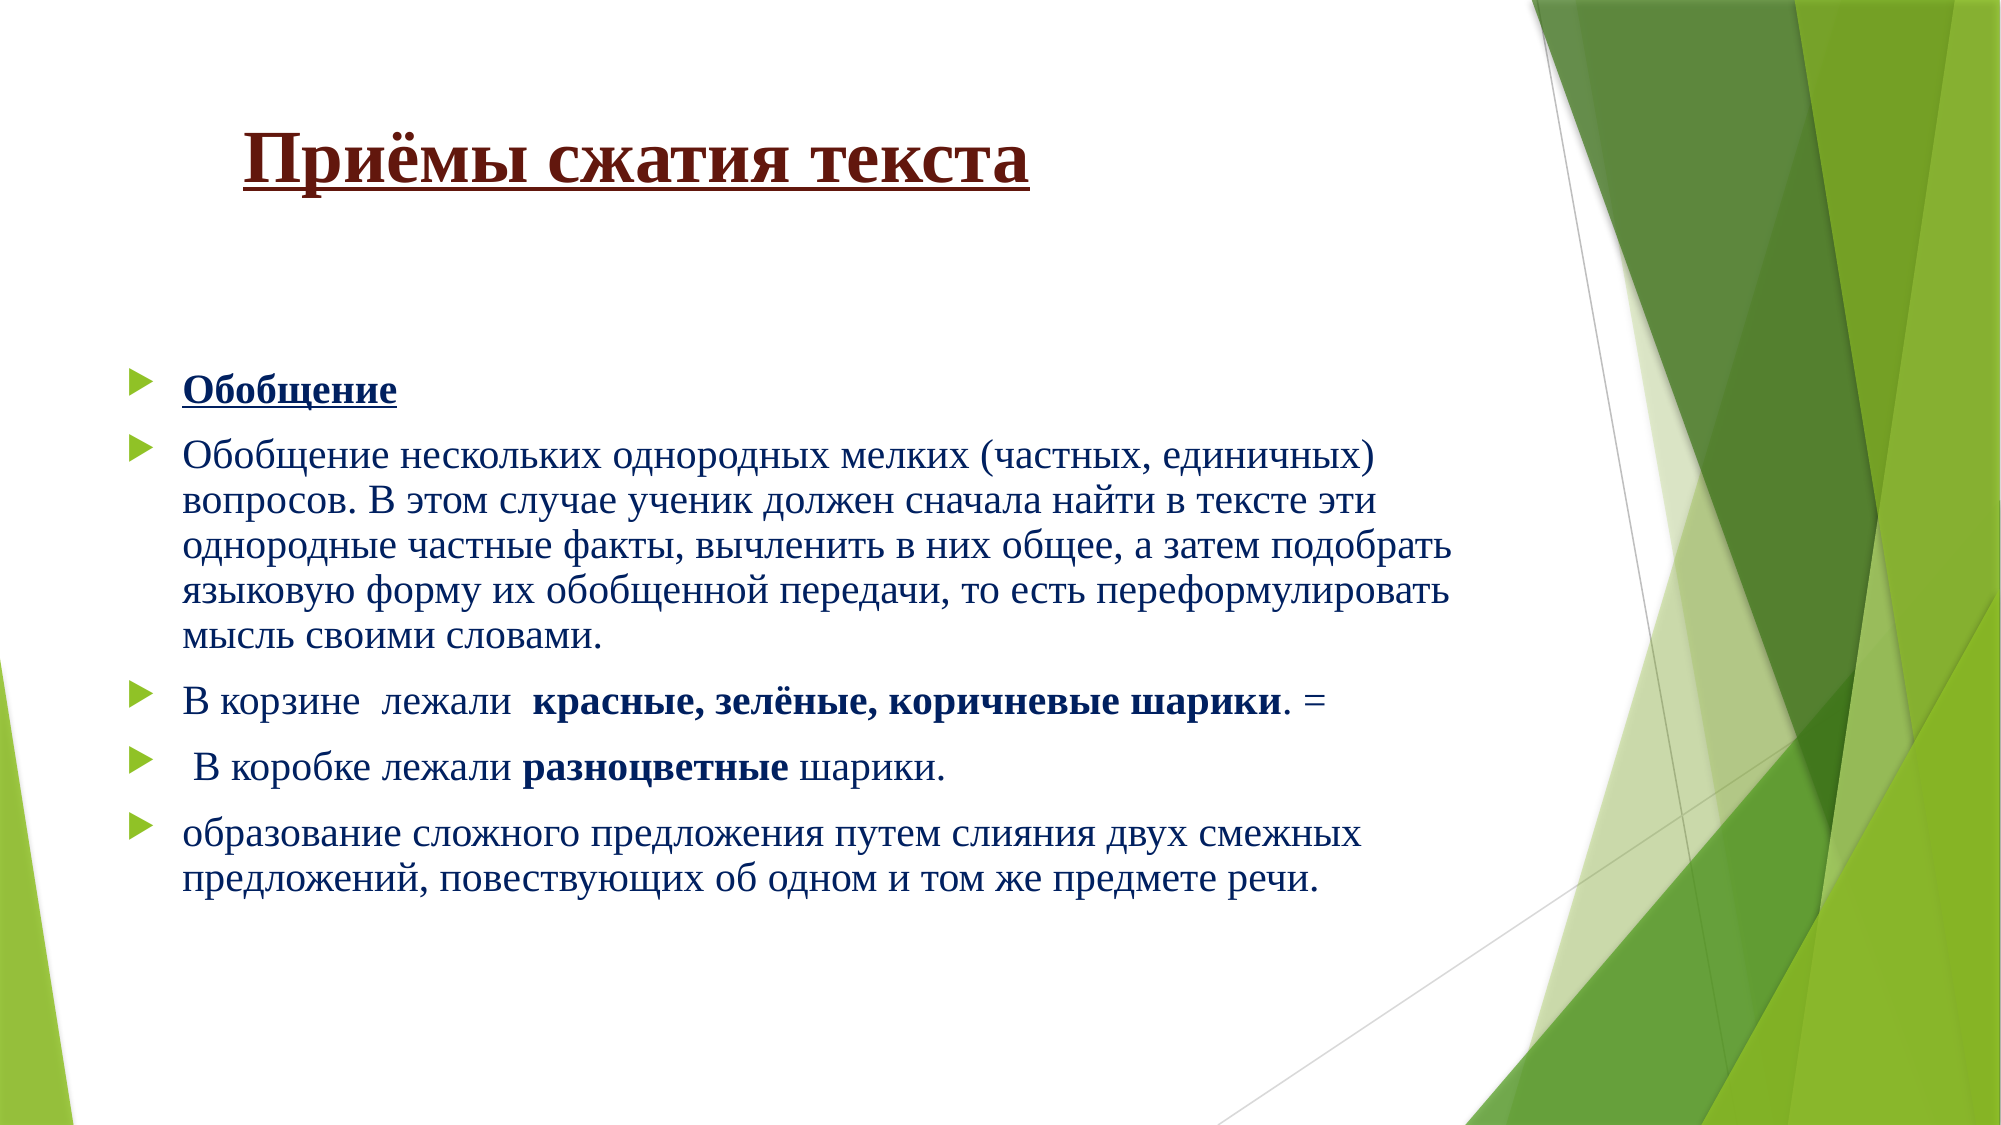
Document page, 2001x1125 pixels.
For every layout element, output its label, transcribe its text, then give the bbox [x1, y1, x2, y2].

title Приёмы сжатия текста [111, 99, 1522, 317]
list Обобщение Обобщение нескольких однородных мелких (частных, единичных) вопросов. В этом случае ученик должен сначала найти в тексте эти однородные частные факты, вычленить в них общее, а затем подобрать языковую форму их обобщенной передачи, то есть переформулировать мысль своими словами. В корзине лежали красные, зелёные, коричневые шарики. = В коробке лежали разноцветные шарики. образование сложного предложения путем слияния двух смежных предложений, повествующих об одном и том же предмете речи. [111, 354, 1522, 992]
